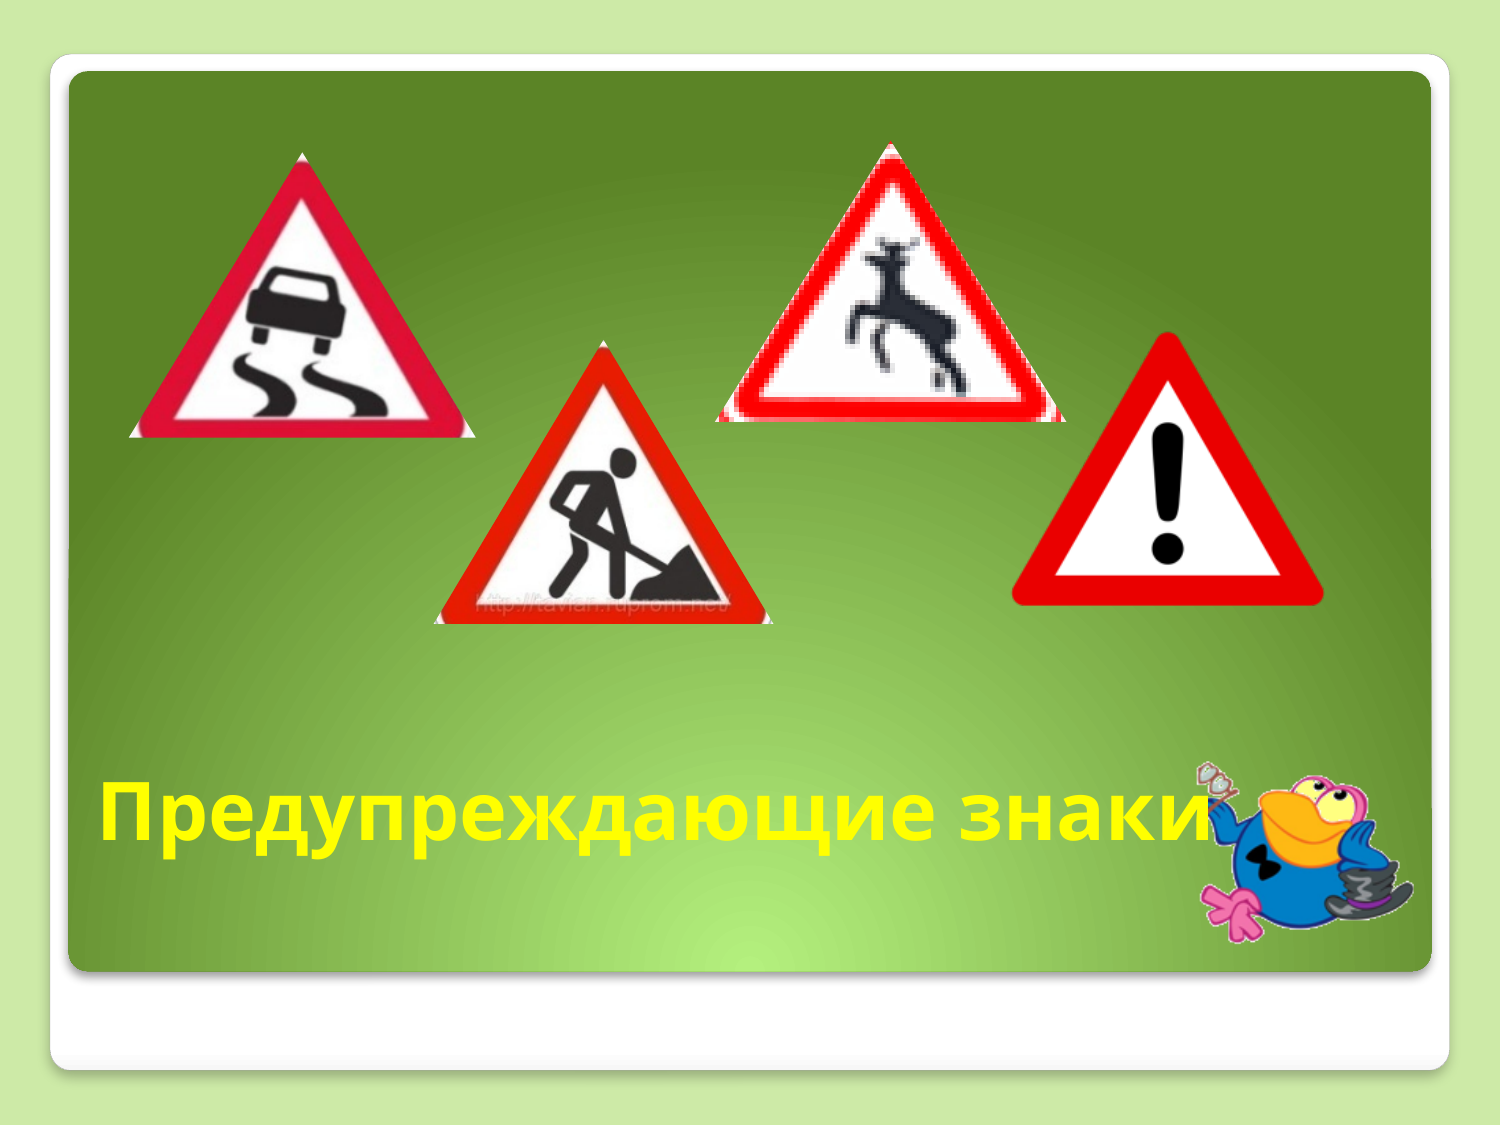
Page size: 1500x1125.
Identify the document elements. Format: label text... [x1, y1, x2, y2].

picture [433, 140, 1330, 625]
title Предупреждающие знаки [82, 691, 1425, 864]
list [128, 152, 476, 438]
picture [1183, 749, 1425, 952]
